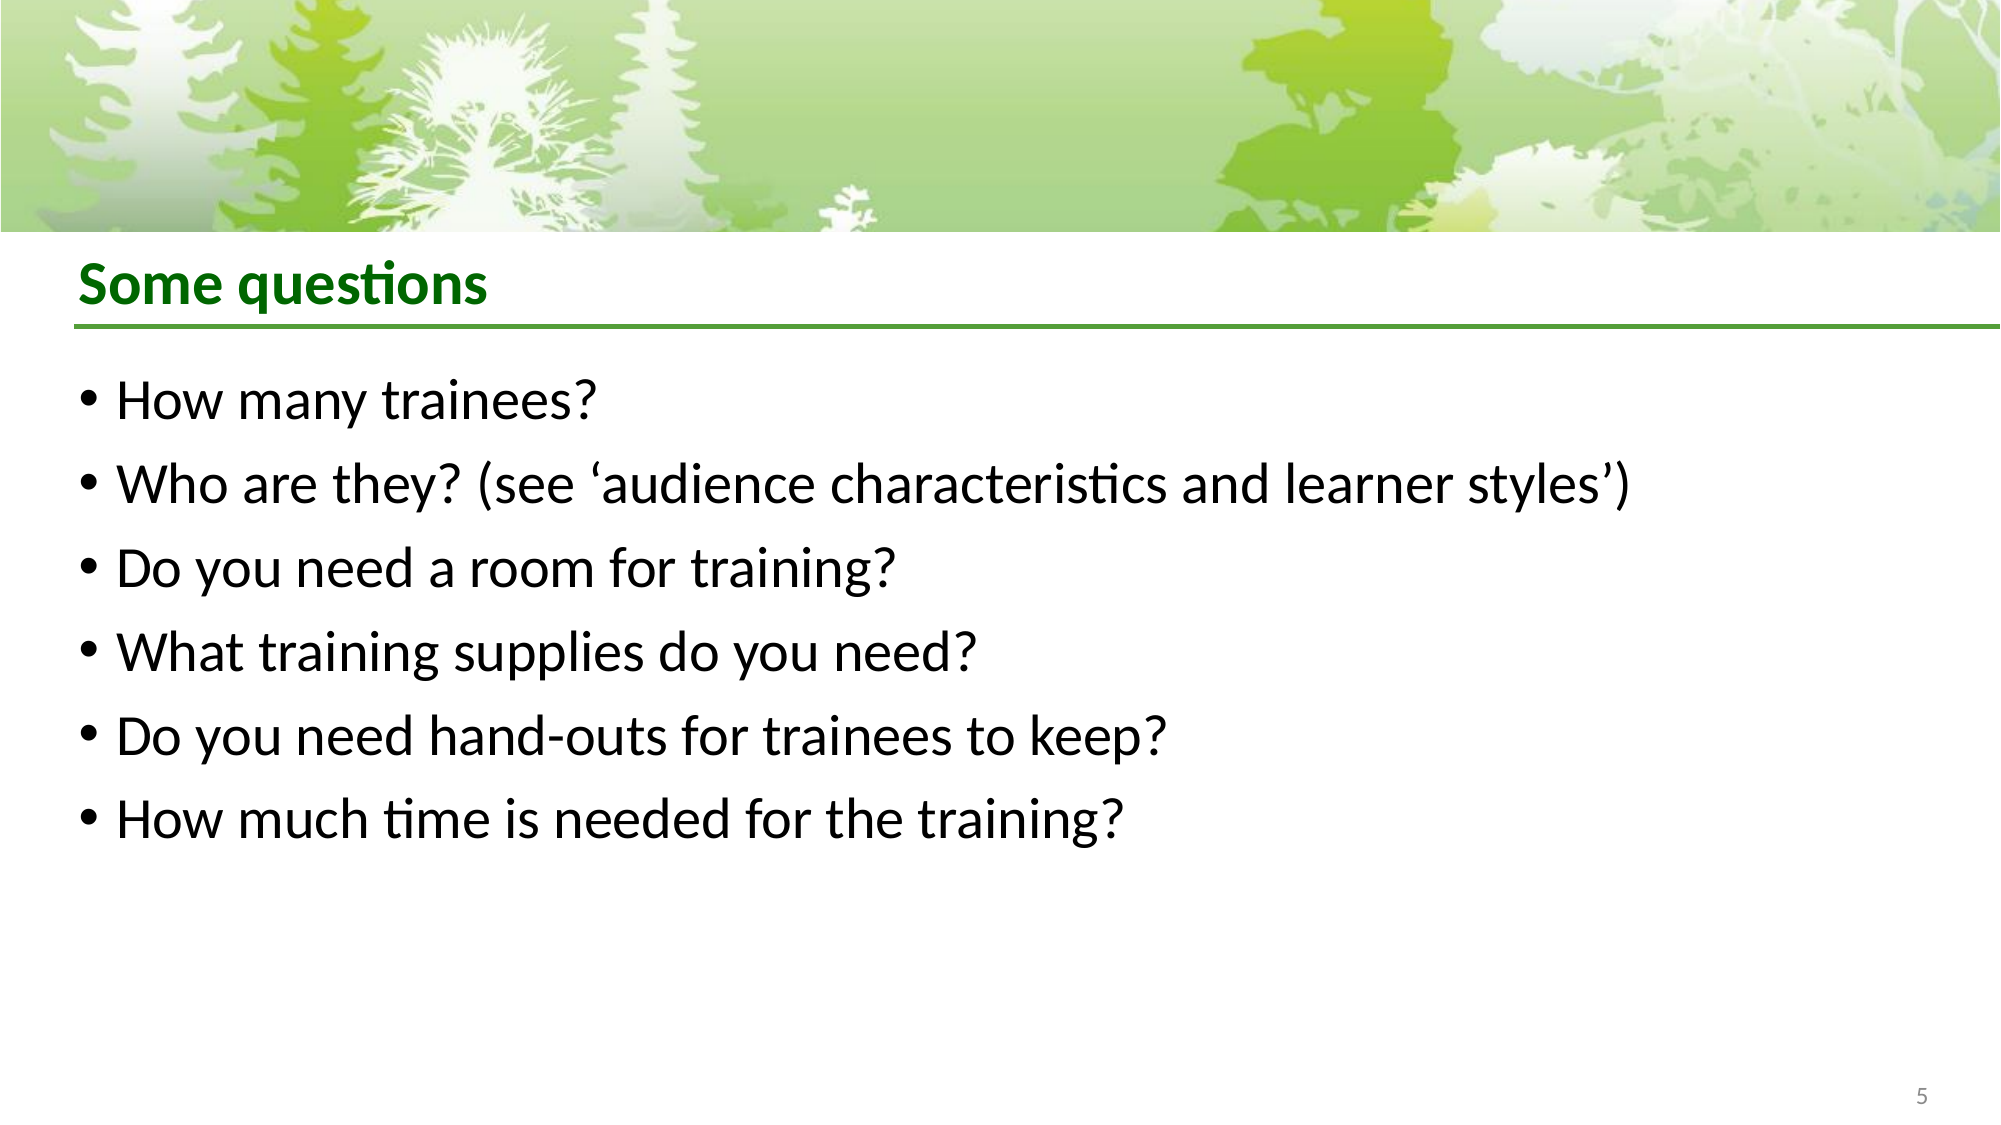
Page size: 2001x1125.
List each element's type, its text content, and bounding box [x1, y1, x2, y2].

list How many trainees? Who are they? (see ‘audience characteristics and learner styles’) Do you need a room for training? What training supplies do you need? Do you need hand-outs for trainees to keep? How much time is needed for the training? [63, 362, 1687, 1105]
slide_number 5 [1493, 1065, 1944, 1125]
picture [0, 0, 2000, 232]
title Some questions [63, 190, 1414, 362]
